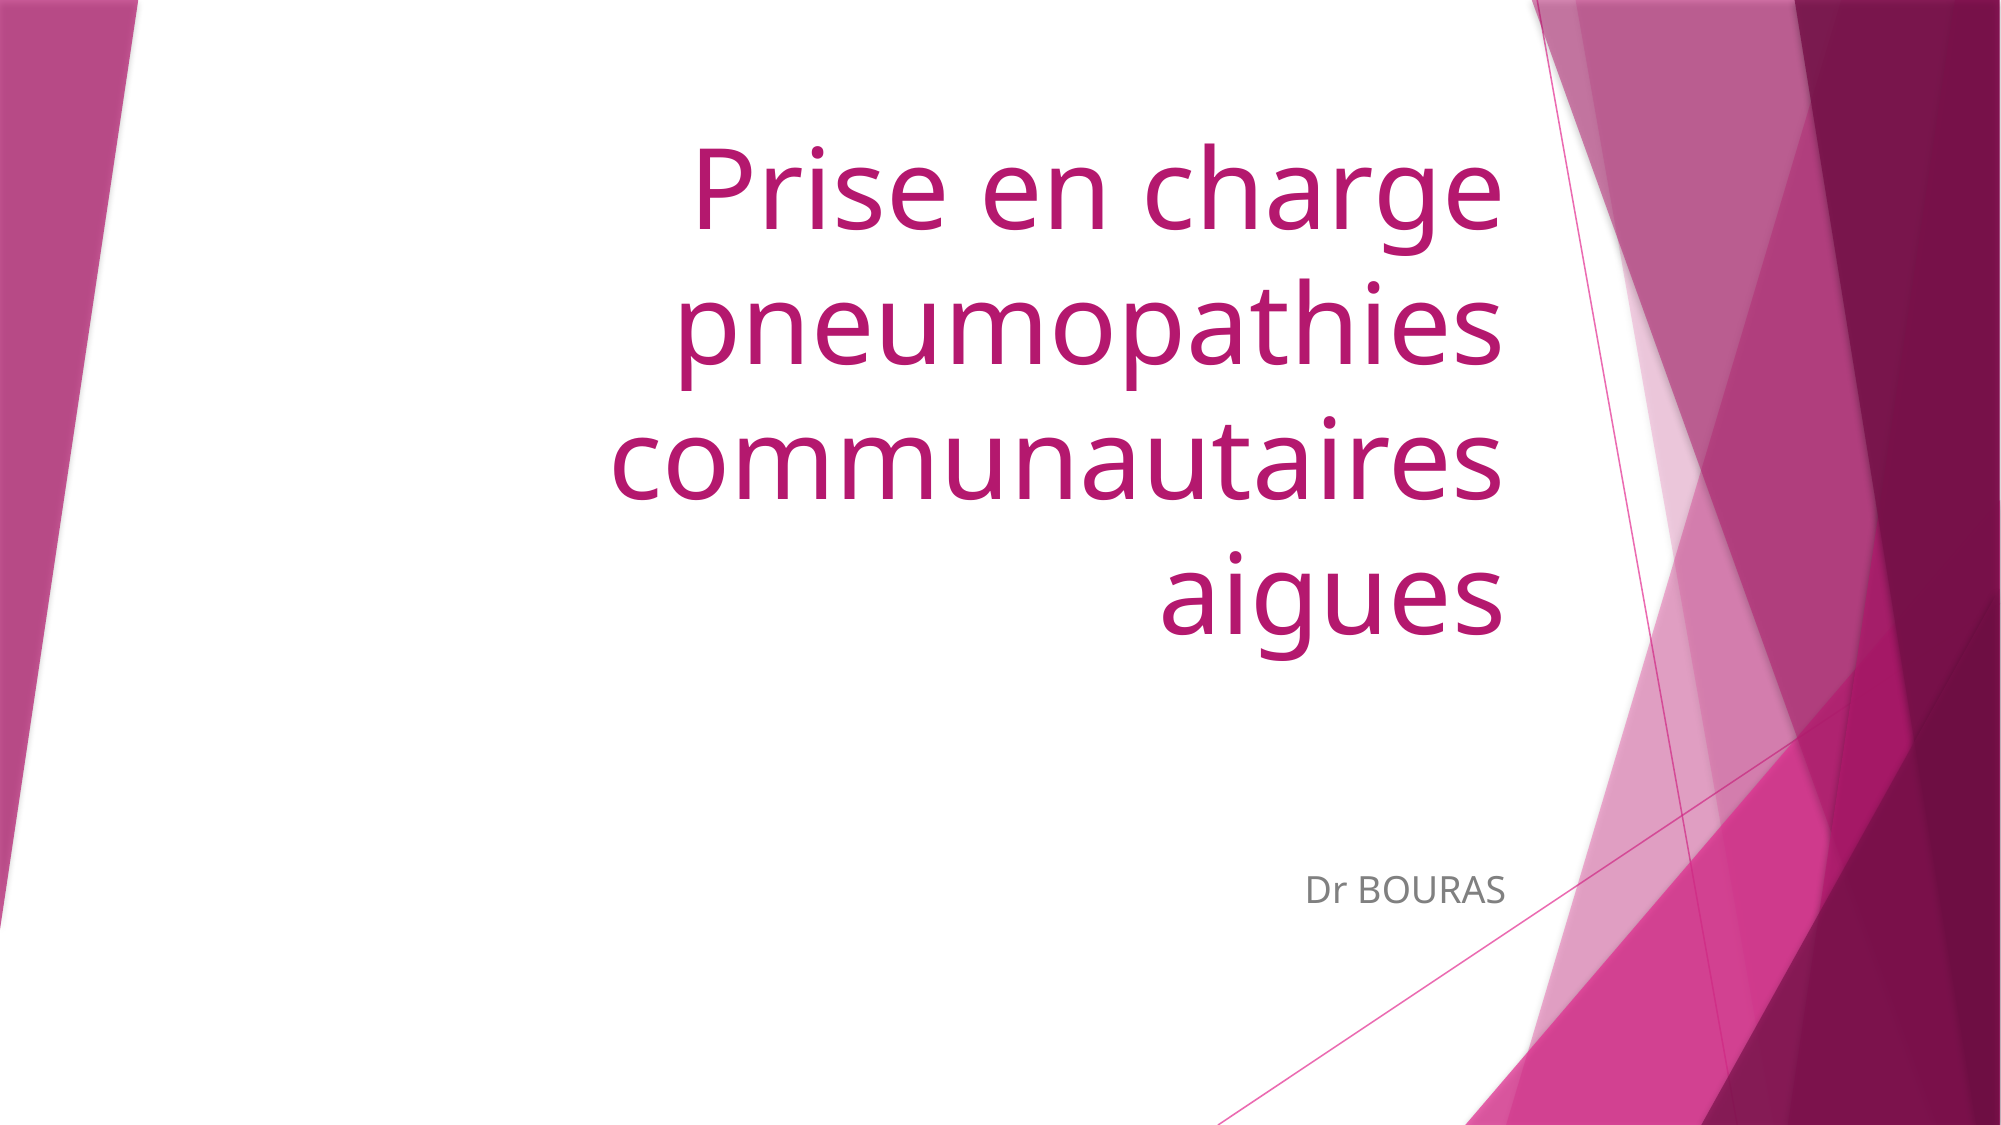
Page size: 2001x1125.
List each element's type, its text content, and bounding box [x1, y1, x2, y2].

title Prise en charge pneumopathies communautaires aigues [247, 394, 1522, 665]
subtitle Dr BOURAS [247, 858, 1522, 1039]
